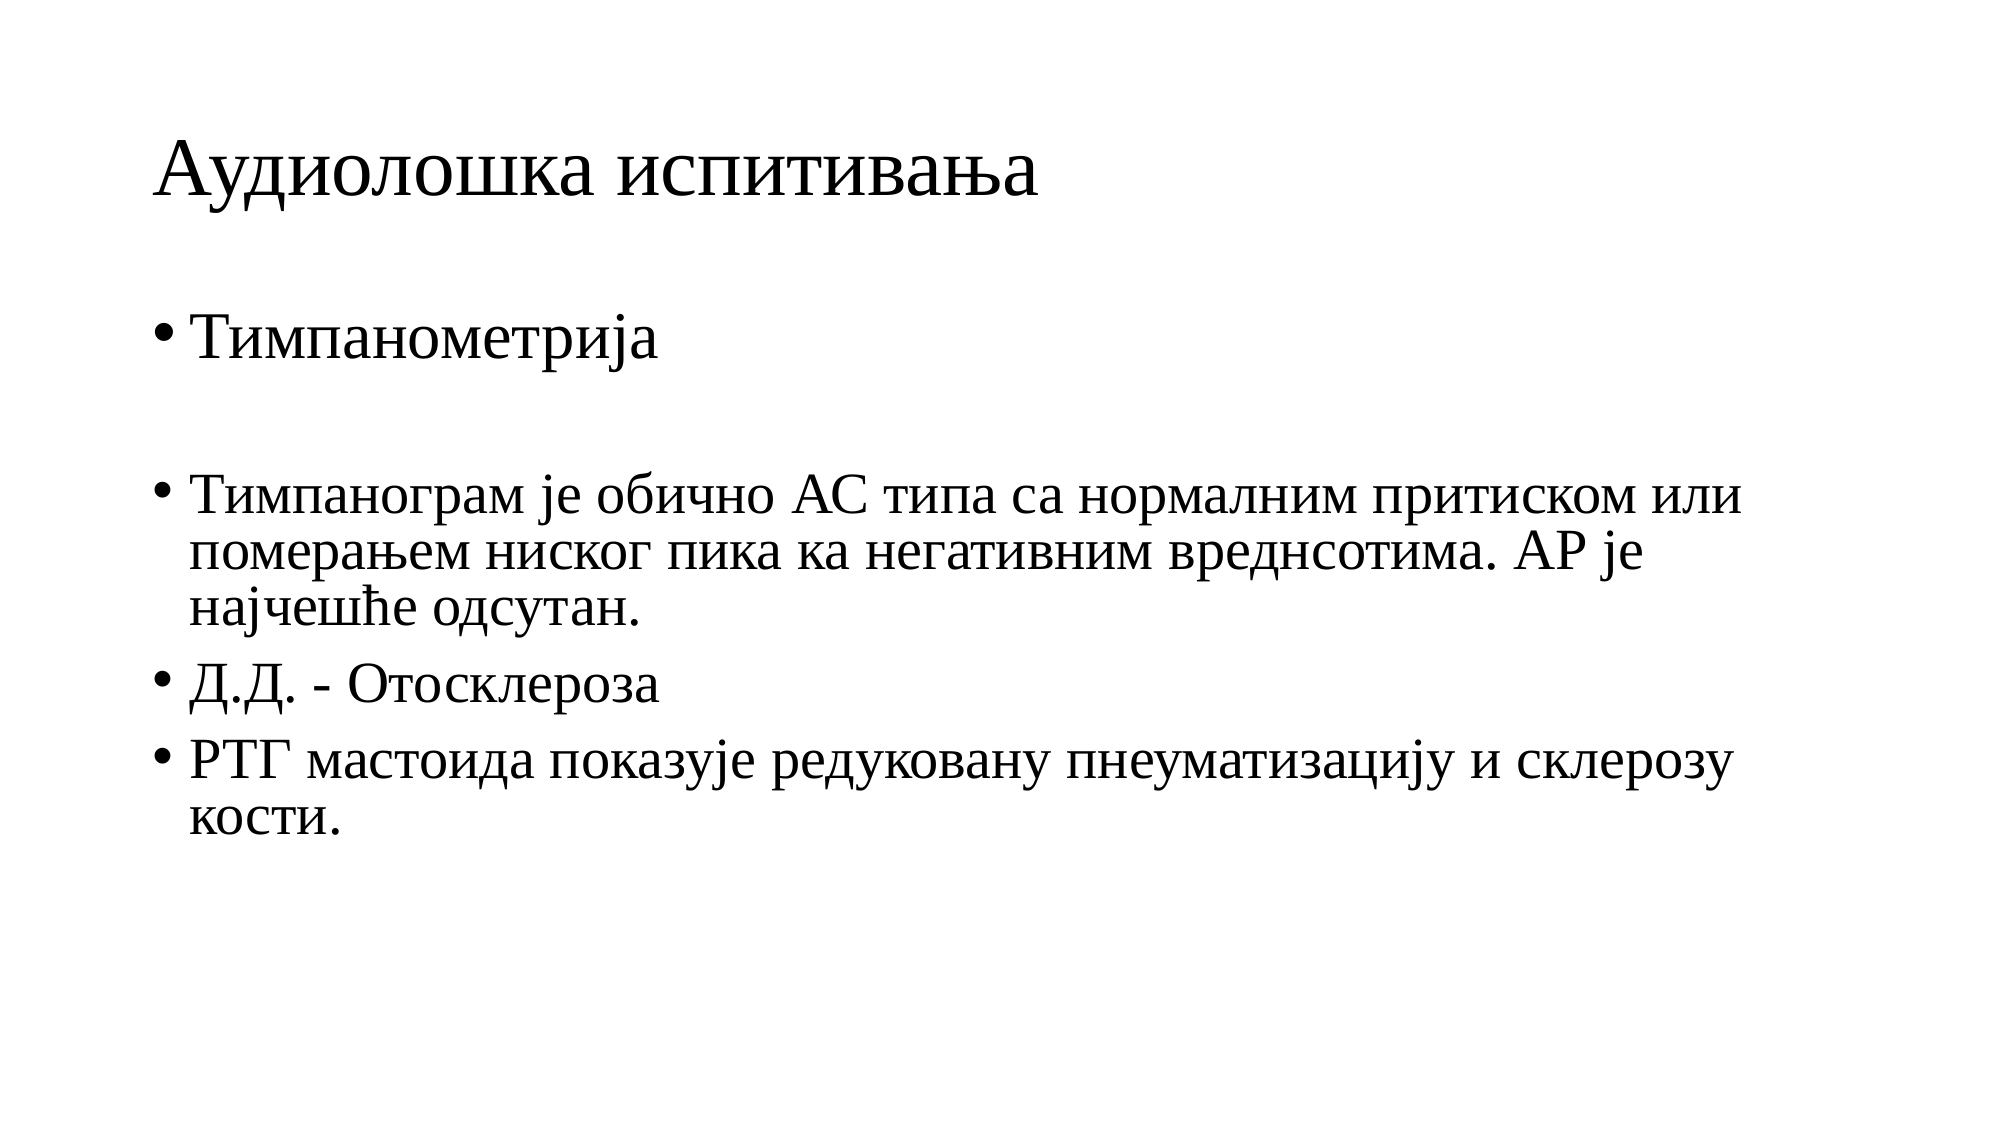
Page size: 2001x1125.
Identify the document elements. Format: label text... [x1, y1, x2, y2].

title Аудиолошка испитивања [137, 59, 1863, 278]
list Тимпанометрија Тимпанограм је обично АС типа са нормалним притиском или померањем ниског пика ка негативним вреднсотима. АР је најчешће одсутан. Д.Д. - Отосклероза РТГ мастоида показује редуковану пнеуматизацију и склерозу кости. [137, 299, 1863, 1014]
